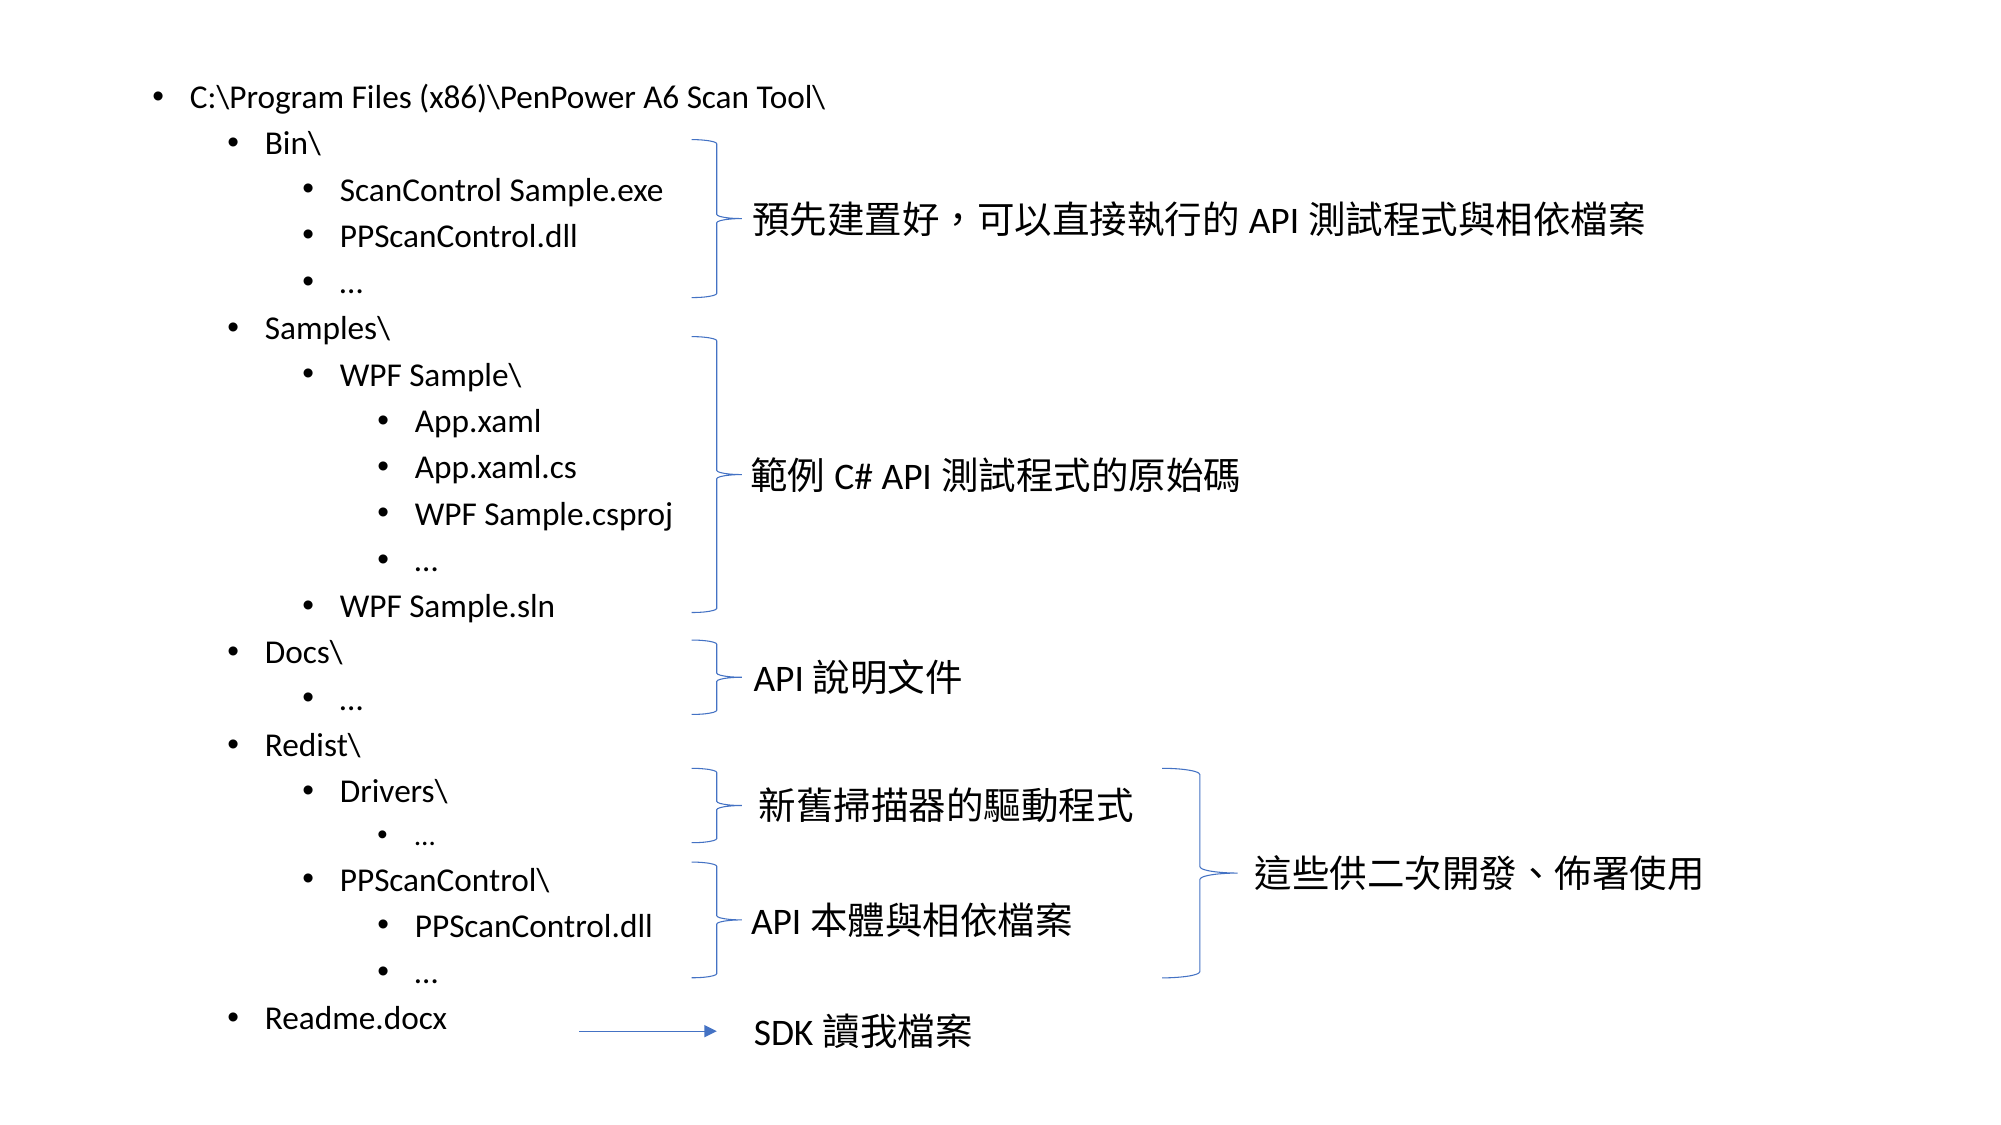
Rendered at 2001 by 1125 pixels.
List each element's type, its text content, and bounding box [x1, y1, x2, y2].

text_box [1162, 767, 1238, 979]
text_box [691, 336, 735, 614]
text_box [691, 139, 737, 299]
text_box [691, 861, 736, 979]
text_box API本體與相依檔案 [736, 889, 1088, 950]
text_box 預先建置好，可以直接執行的API測試程式與相依檔案 [737, 188, 1661, 249]
text_box [691, 767, 742, 844]
list C:\Program Files (x86)\PenPower A6 Scan Tool\ Bin\ ScanControl Sample.exe PPScanControl.dll … Samples\ WPF Sample\ App.xaml App.xaml.cs WPF Sample.csproj … WPF Sample.sln Docs\ … Redist\ Drivers\ … PPScanControl\ PPScanControl.dll … Readme.docx [137, 72, 922, 1072]
text_box [691, 639, 738, 715]
text_box SDK讀我檔案 [738, 1000, 988, 1061]
text_box 這些供二次開發、佈署使用 [1240, 842, 1720, 903]
text_box 新舊掃描器的驅動程式 [743, 775, 1149, 835]
text_box 範例C# API測試程式的原始碼 [735, 444, 1256, 504]
text_box API說明文件 [738, 646, 978, 707]
